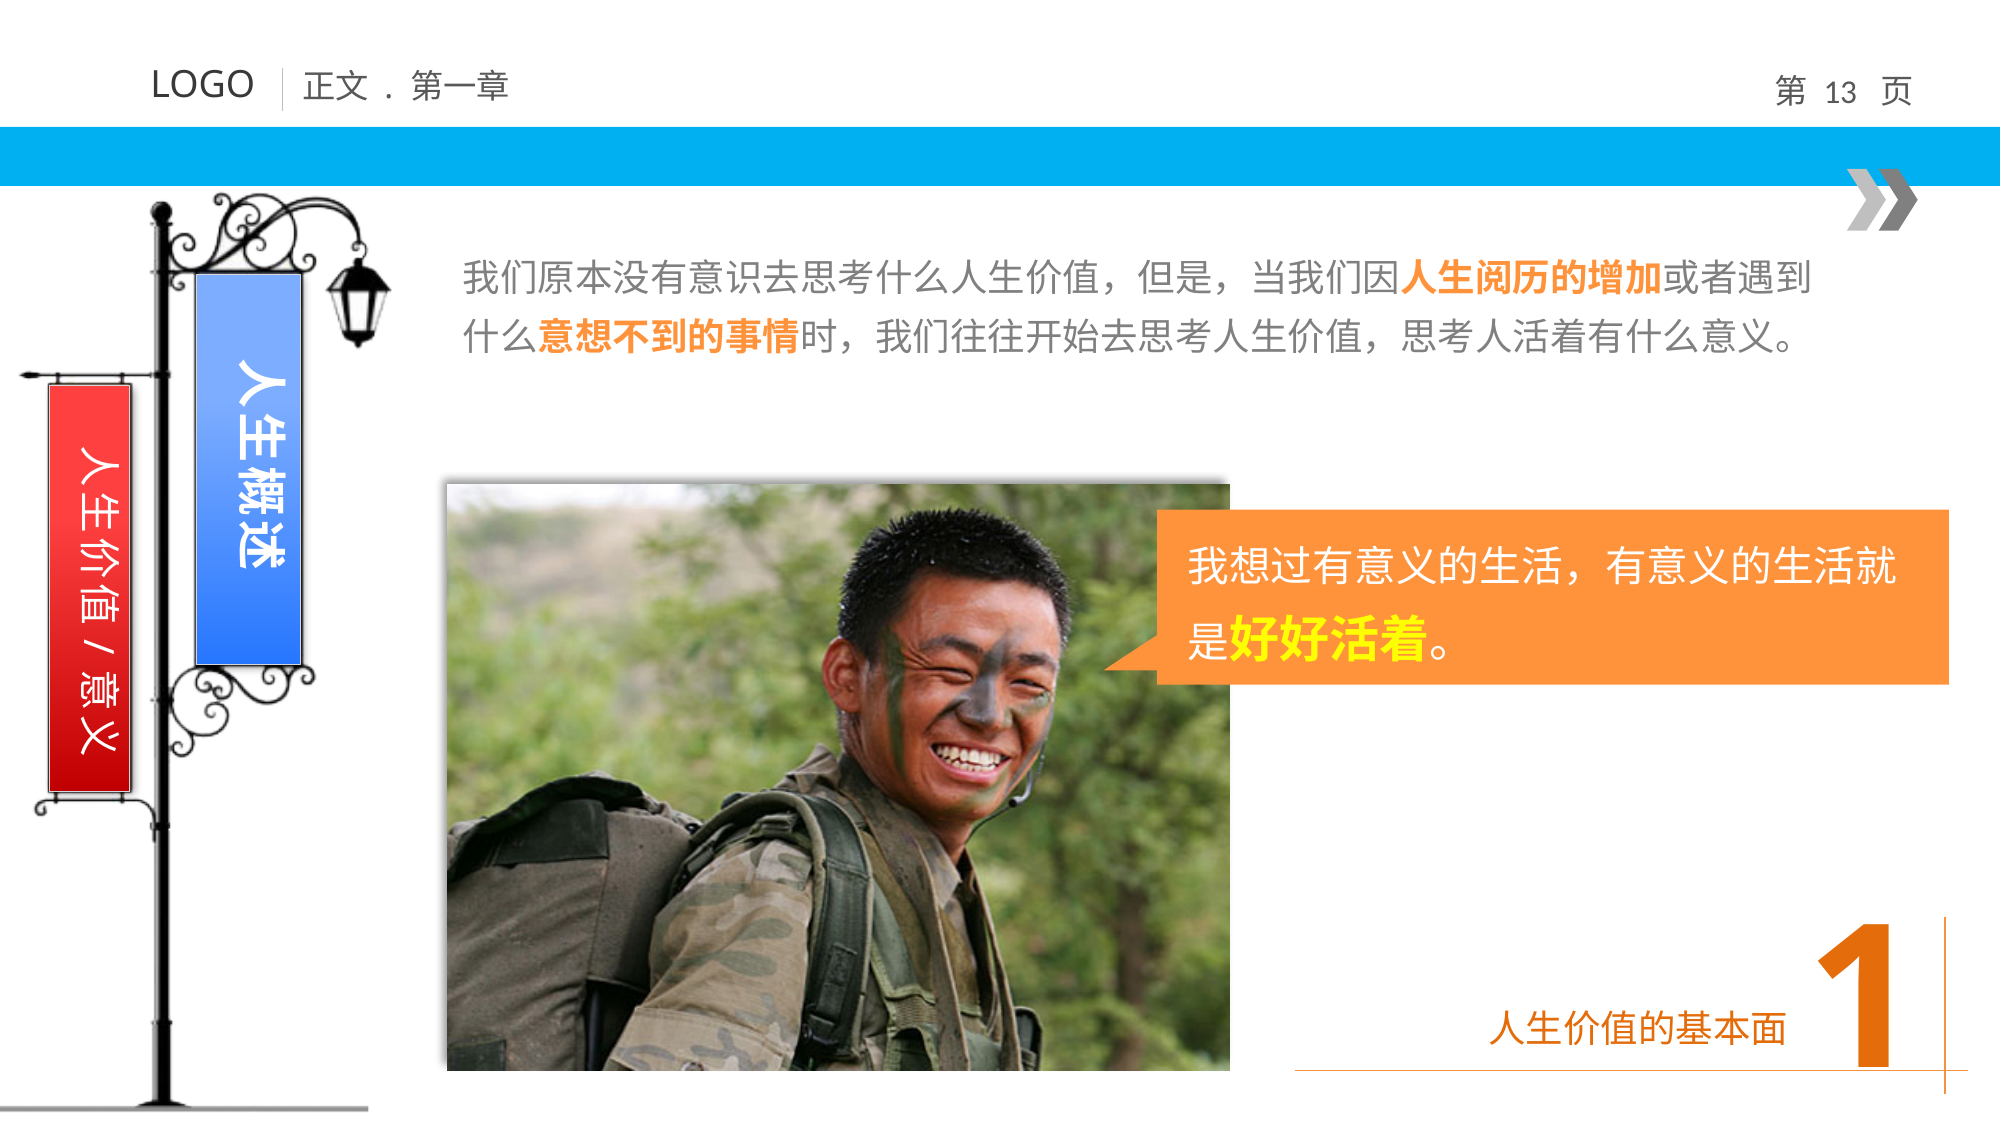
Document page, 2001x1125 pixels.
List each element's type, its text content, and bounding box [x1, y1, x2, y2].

picture [447, 484, 1230, 1071]
text_box 我们原本没有意识去思考什么人生价值，但是，当我们因人生阅历的增加或者遇到什么意想不到的事情时，我们往往开始去思考人生价值，思考人活着有什么意义。 [447, 233, 1859, 366]
text_box 我想过有意义的生活，有意义的生活就是好好活着。 [1230, 517, 1945, 675]
picture [0, 187, 413, 1125]
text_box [1176, 860, 1969, 1118]
text_box 人生价值/意义 [52, 404, 134, 799]
text_box [1230, 509, 1950, 686]
